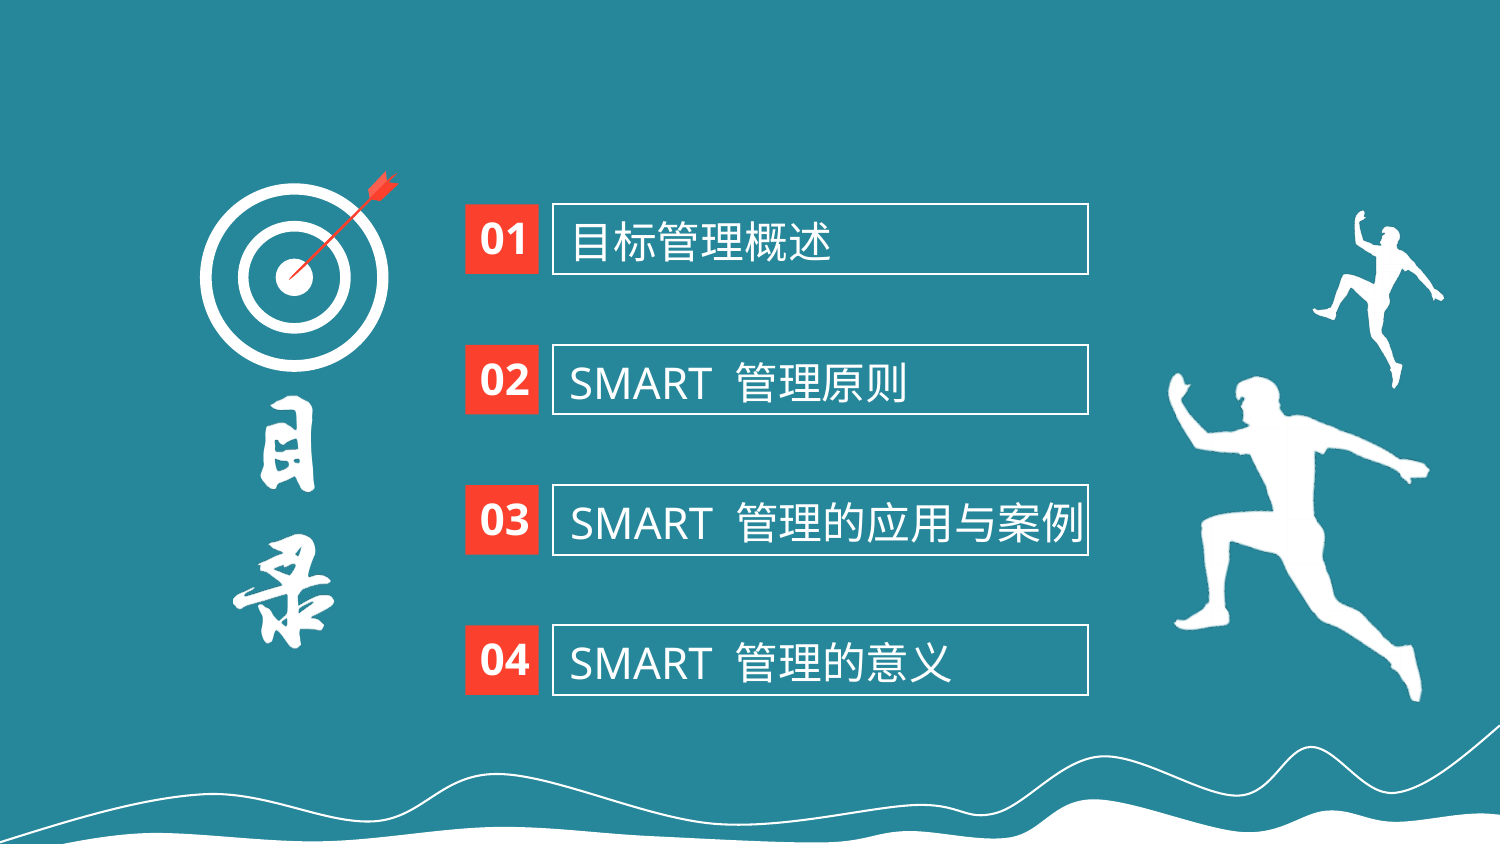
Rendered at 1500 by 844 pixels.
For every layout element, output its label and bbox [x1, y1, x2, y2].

text_box [0, 725, 1500, 844]
picture [1103, 191, 1500, 709]
text_box [199, 170, 399, 321]
text_box [462, 484, 1103, 557]
picture [149, 321, 425, 735]
text_box [462, 203, 1088, 276]
text_box [462, 624, 1088, 697]
text_box [462, 343, 1088, 417]
